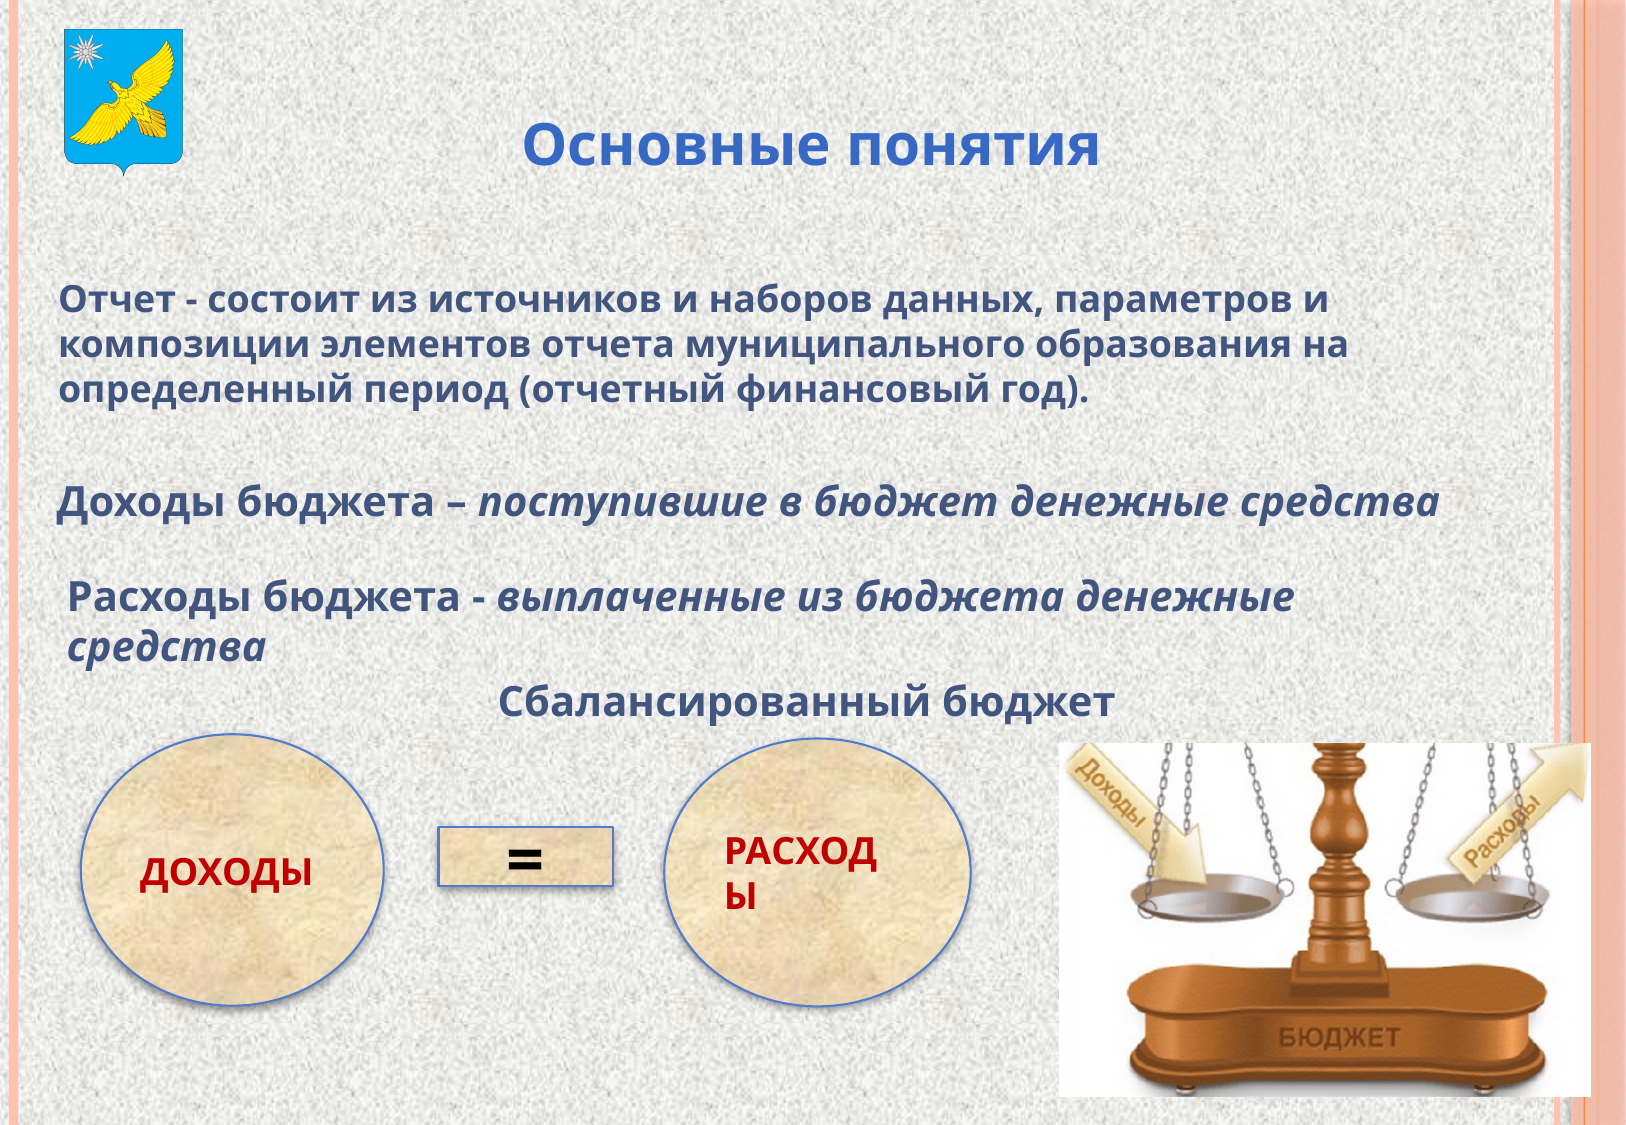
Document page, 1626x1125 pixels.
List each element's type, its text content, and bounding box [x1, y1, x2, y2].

text_box = [437, 826, 614, 887]
text_box Отчет - состоит из источников и наборов данных, параметров и композиции элементов отчета муниципального образования на определенный период (отчетный финансовый год). [43, 222, 1551, 417]
picture [19, 0, 1592, 1125]
text_box Сбалансированный бюджет [365, 622, 1259, 733]
picture [0, 0, 8, 1125]
text_box ДОХОДЫ [79, 733, 385, 1007]
text_box Расходы бюджета - выплаченные из бюджета денежные средства [51, 562, 1442, 678]
text_box Доходы бюджета – поступившие в бюджет денежные средства [41, 422, 1513, 533]
text_box [406, 509, 1219, 616]
text_box Основные понятия [413, 39, 1226, 185]
text_box РАСХОДЫ [663, 737, 972, 1008]
